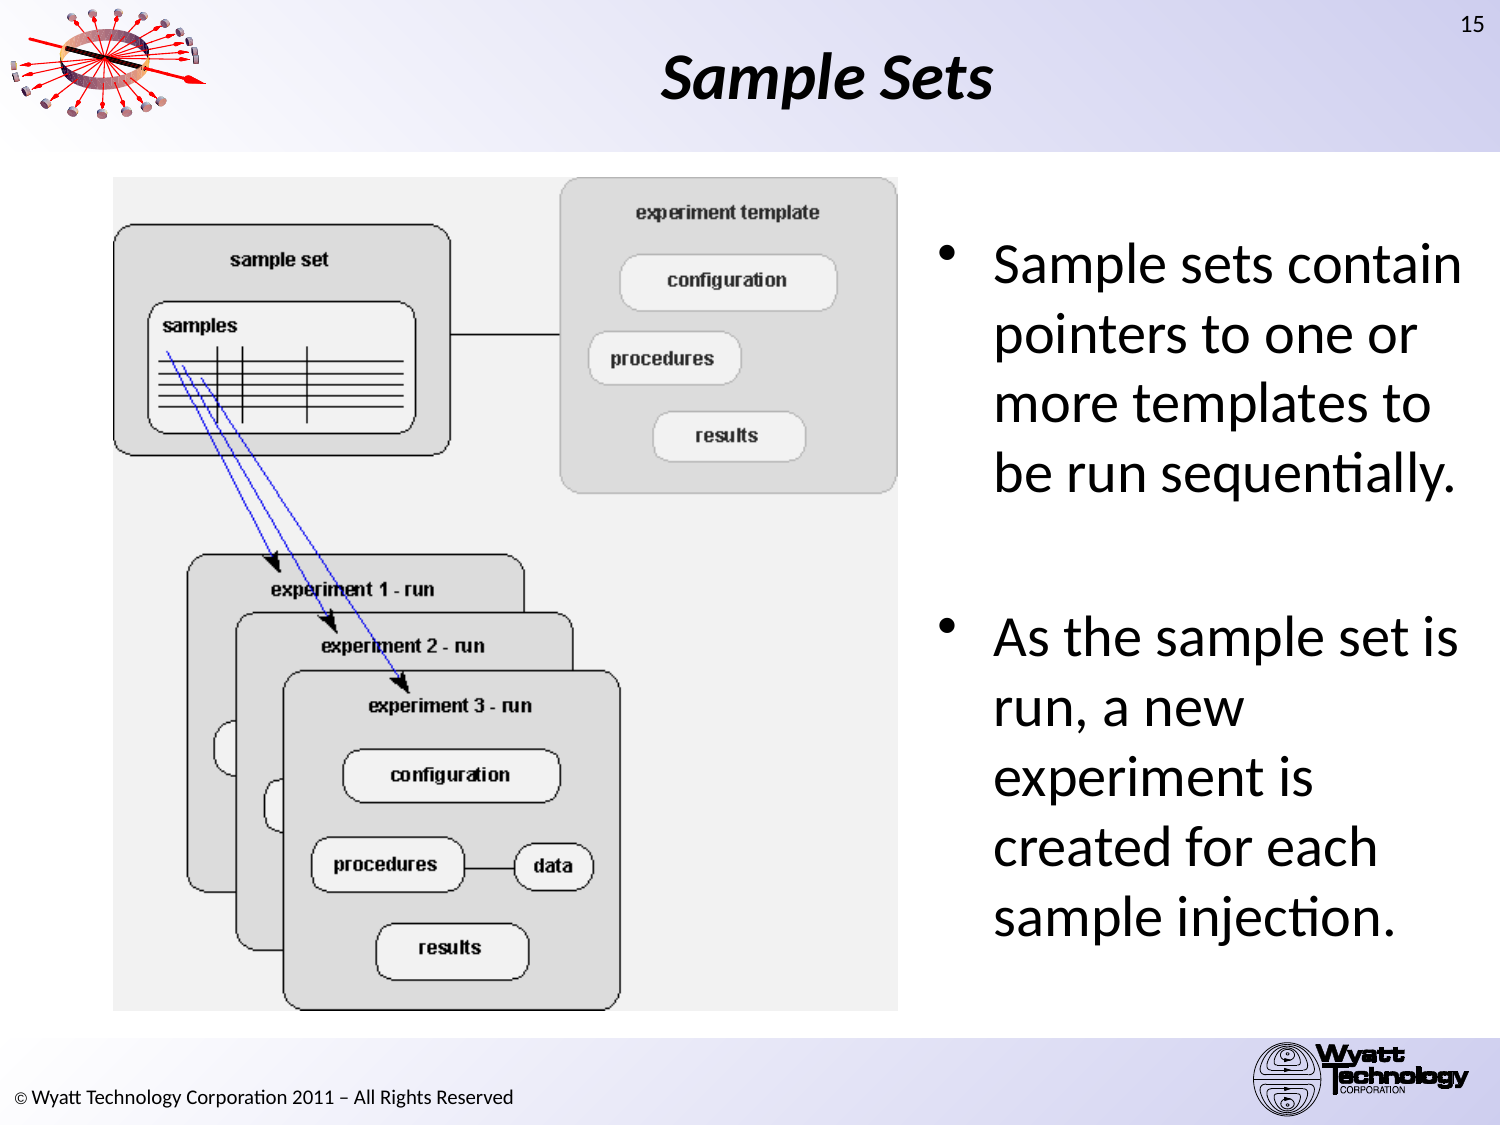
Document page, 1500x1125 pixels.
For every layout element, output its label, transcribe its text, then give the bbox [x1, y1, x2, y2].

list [113, 177, 898, 1011]
title Sample Sets [217, 25, 1438, 120]
list Sample sets contain pointers to one or more templates to be run sequentially. As the sample set is run, a new experiment is created for each sample injection. [922, 216, 1500, 992]
